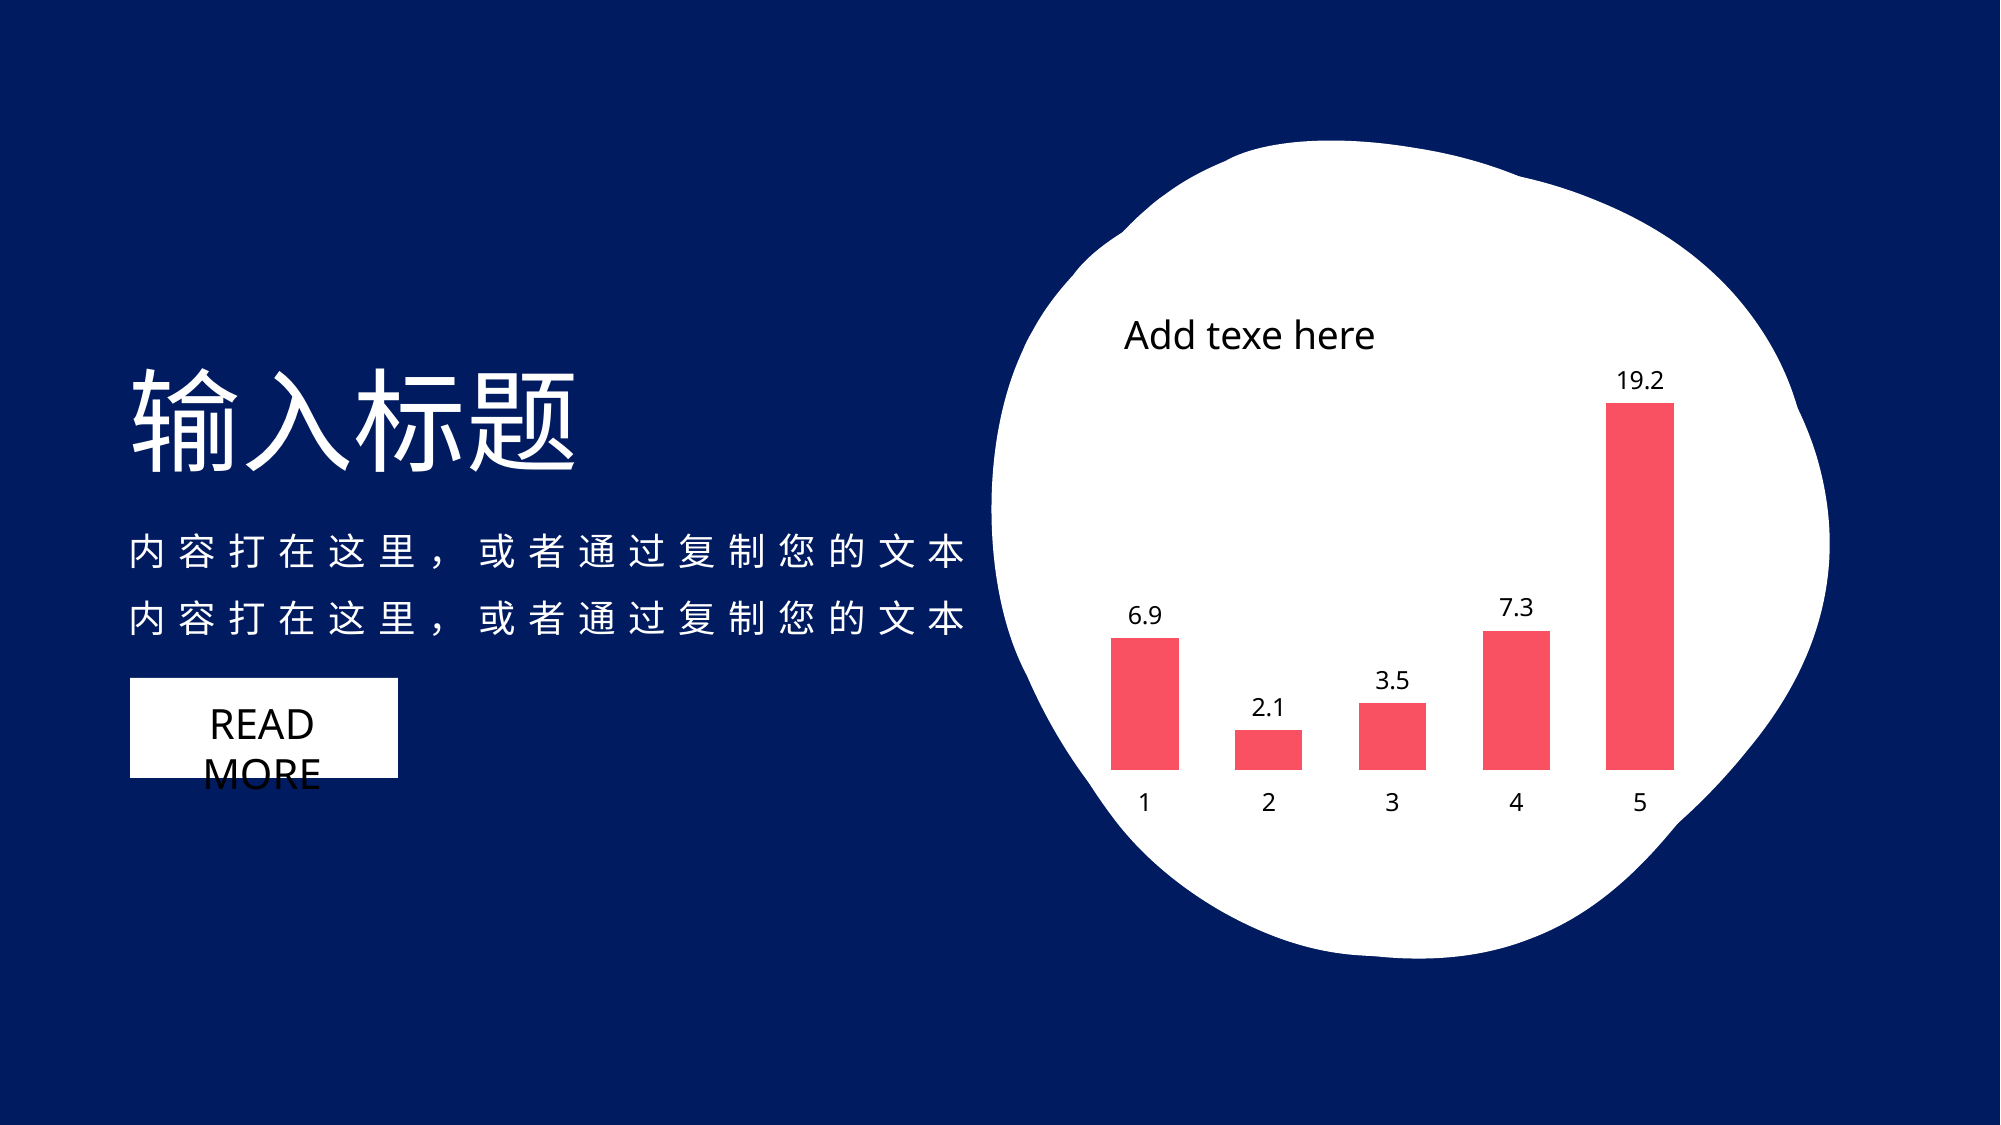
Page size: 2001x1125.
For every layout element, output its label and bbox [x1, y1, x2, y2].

text_box [991, 163, 1824, 962]
text_box [32, 343, 1011, 823]
